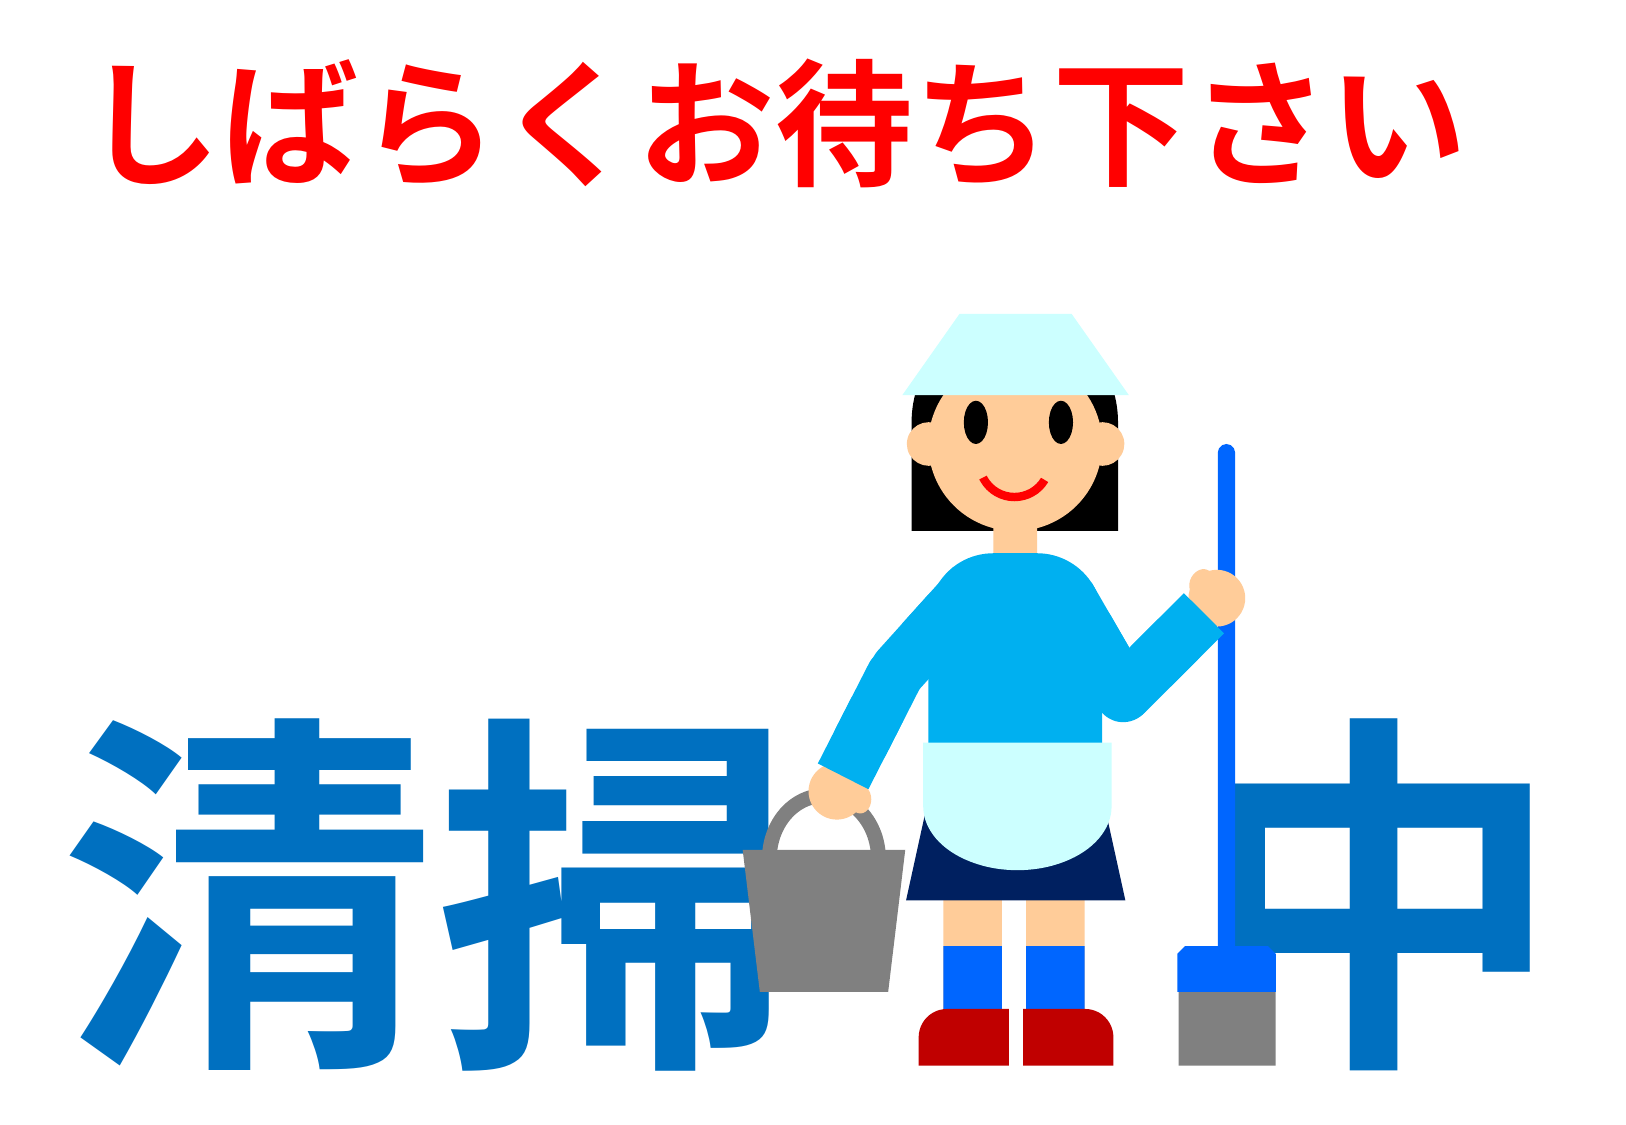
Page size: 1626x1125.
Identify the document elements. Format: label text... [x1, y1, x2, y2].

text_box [742, 313, 1276, 1066]
text_box 清掃 中 [44, 655, 1581, 1121]
text_box しばらくお待ち下さい [68, 30, 1581, 211]
